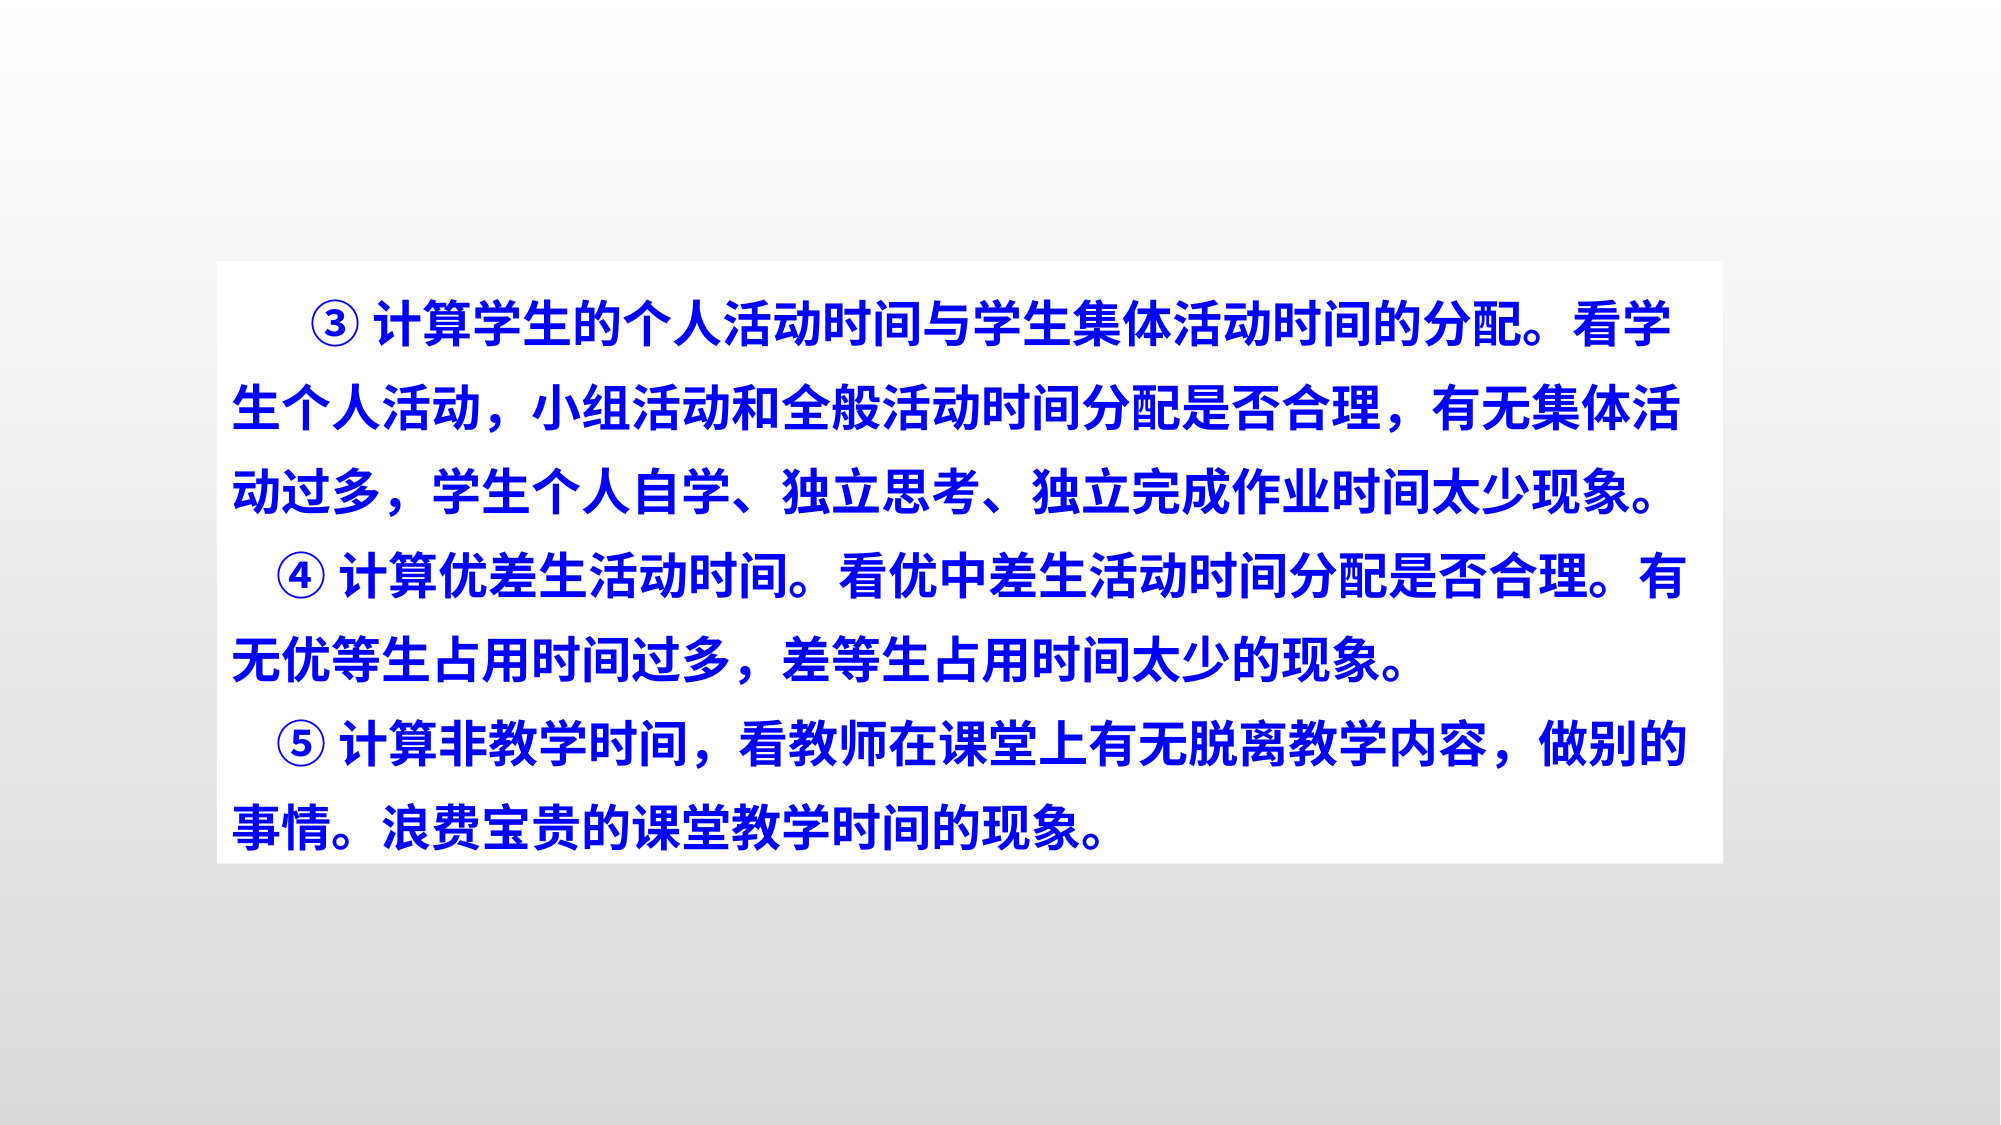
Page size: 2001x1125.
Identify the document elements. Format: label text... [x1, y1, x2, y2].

text_box ③计算学生的个人活动时间与学生集体活动时间的分配。看学生个人活动，小组活动和全般活动时间分配是否合理，有无集体活动过多，学生个人自学、独立思考、独立完成作业时间太少现象。 ④计算优差生活动时间。看优中差生活动时间分配是否合理。有无优等生占用时间过多，差等生占用时间太少的现象。 ⑤计算非教学时间，看教师在课堂上有无脱离教学内容，做别的事情。浪费宝贵的课堂教学时间的现象。 [216, 261, 1723, 864]
